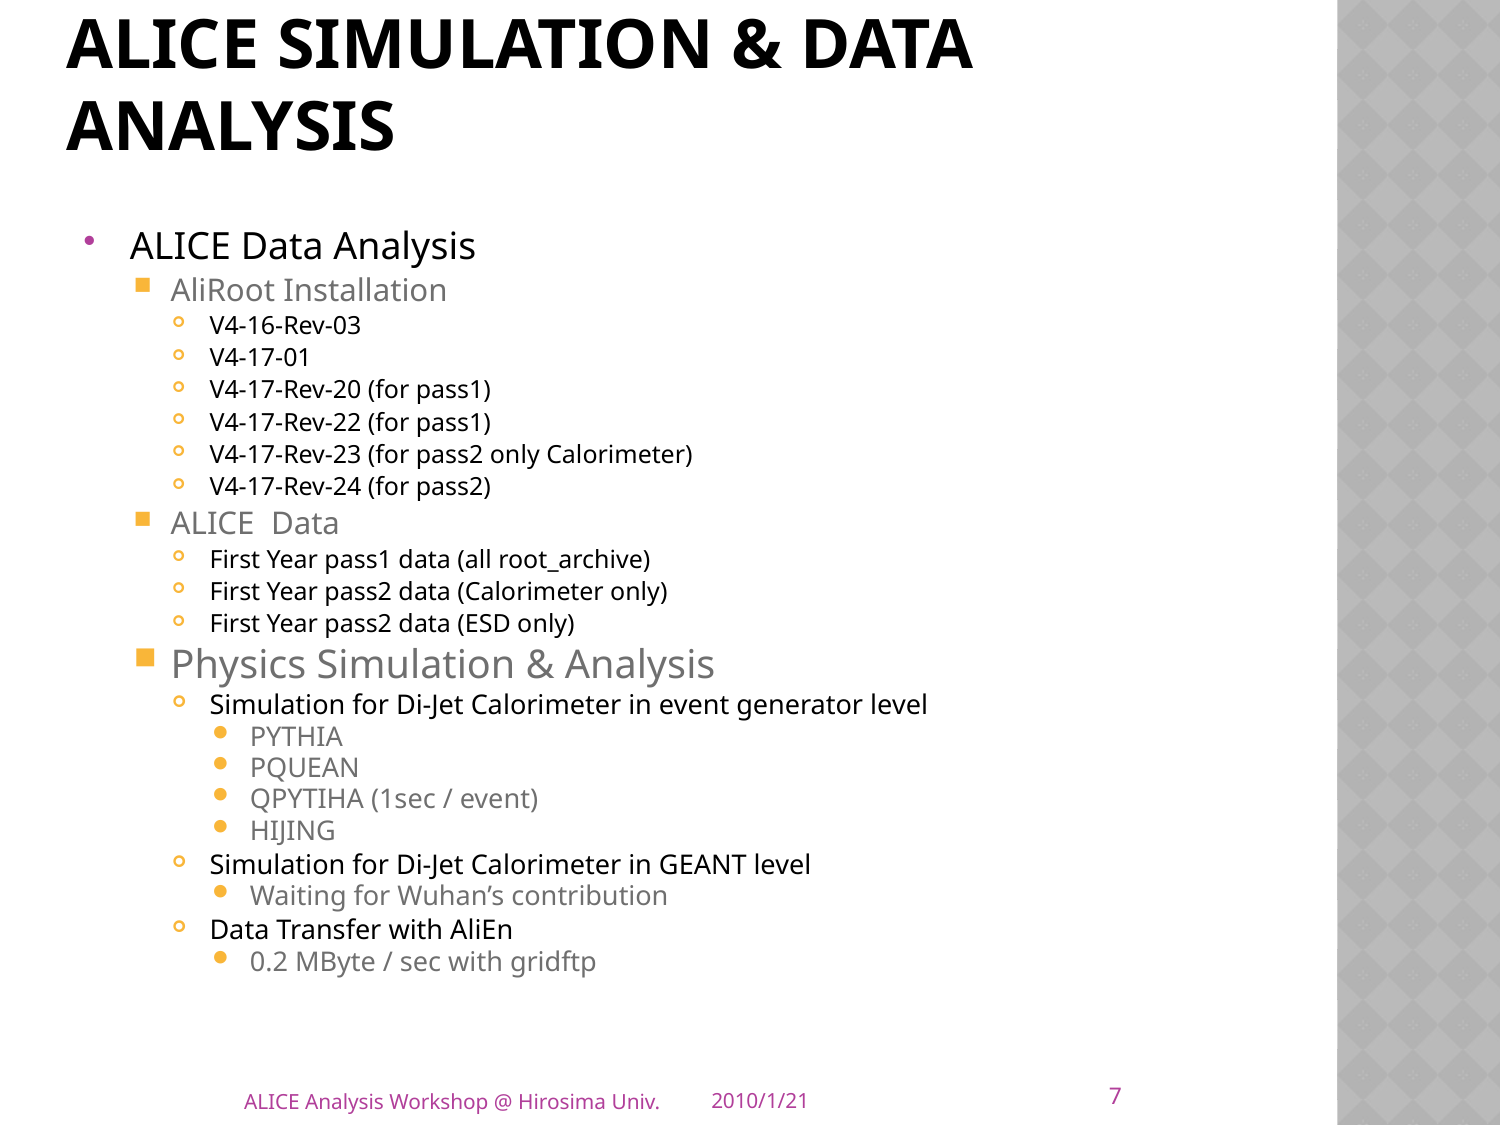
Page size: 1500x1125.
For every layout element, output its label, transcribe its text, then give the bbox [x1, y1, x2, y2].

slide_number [696, 1075, 1025, 1113]
footer ALICE Analysis Workshop @ Hirosima Univ. [75, 1075, 675, 1114]
title ALICE Simulation & Data Analysis [58, 0, 1301, 164]
list ALICE Data Analysis AliRoot Installation V4-16-Rev-03 V4-17-01 V4-17-Rev-20 (for pass1) V4-17-Rev-22 (for pass1) V4-17-Rev-23 (for pass2 only Calorimeter) V4-17-Rev-24 (for pass2) ALICE Data First Year pass1 data (all root_archive) First Year pass2 data (Calorimeter only) First Year pass2 data (ESD only) Physics Simulation & Analysis Simulation for Di-Jet Calorimeter in event generator level PYTHIA PQUEAN QPYTIHA (1sec / event) HIJING Simulation for Di-Jet Calorimeter in GEANT level Waiting for Wuhan’s contribution Data Transfer with AliEn 0.2 MByte / sec with gridftp [70, 175, 1258, 1043]
slide_number 7 [1025, 1075, 1122, 1113]
